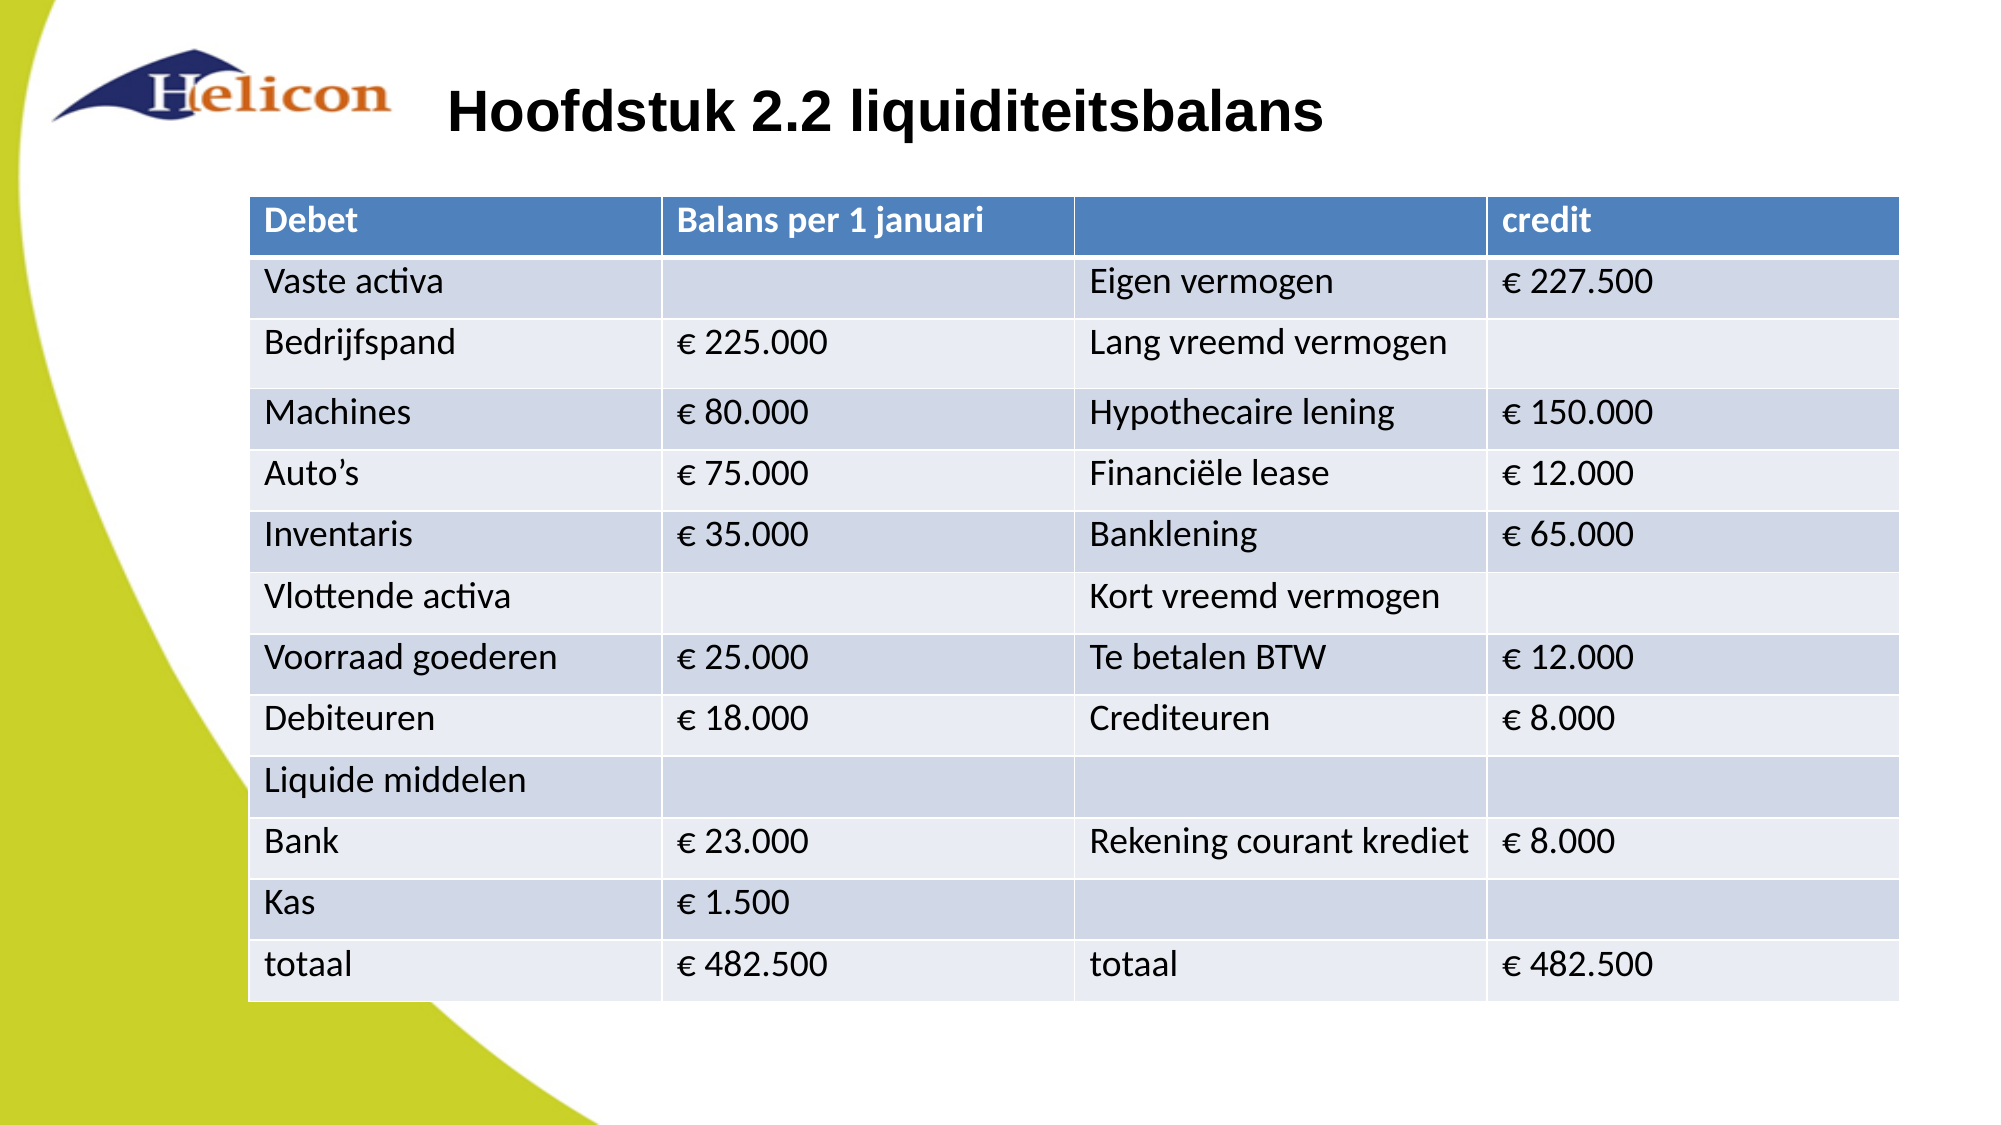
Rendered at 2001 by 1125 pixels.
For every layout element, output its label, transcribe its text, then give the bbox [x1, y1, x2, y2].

table_cell Crediteuren [1075, 696, 1486, 755]
table_cell [1488, 757, 1899, 817]
table_cell € 25.000 [663, 635, 1074, 694]
table_cell Eigen vermogen [1075, 260, 1486, 318]
table_cell [663, 260, 1074, 318]
table_cell € 65.000 [1488, 512, 1899, 572]
table_cell Kas [250, 880, 661, 939]
table_cell Lang vreemd vermogen [1075, 320, 1486, 388]
table_cell Financiële lease [1075, 451, 1486, 510]
title Hoofdstuk 2.2 liquiditeitsbalans [432, 54, 1887, 161]
table_cell Hypothecaire lening [1075, 389, 1486, 449]
table_cell Vaste activa [250, 260, 661, 318]
picture [0, 0, 2000, 1125]
table_cell € 80.000 [663, 389, 1074, 449]
table_cell € 12.000 [1488, 451, 1899, 510]
table_cell € 482.500 [1488, 941, 1899, 1001]
table_cell € 1.500 [663, 880, 1074, 939]
table_cell € 75.000 [663, 451, 1074, 510]
table_cell Machines [250, 389, 661, 449]
table_cell Inventaris [250, 512, 661, 572]
table_cell Kort vreemd vermogen [1075, 573, 1486, 633]
table_cell € 8.000 [1488, 819, 1899, 878]
table_cell Vlottende activa [250, 573, 661, 633]
table_cell € 225.000 [663, 320, 1074, 388]
table_cell Debiteuren [250, 696, 661, 755]
table_header Balans per 1 januari [663, 197, 1074, 255]
table_header [1075, 197, 1486, 255]
table_cell € 8.000 [1488, 696, 1899, 755]
table_cell € 227.500 [1488, 260, 1899, 318]
table_cell [1488, 320, 1899, 388]
table_cell Voorraad goederen [250, 635, 661, 694]
table_cell [1488, 573, 1899, 633]
table_cell [1075, 880, 1486, 939]
table_cell € 18.000 [663, 696, 1074, 755]
table_cell Bedrijfspand [250, 320, 661, 388]
table_cell [663, 757, 1074, 817]
table_header credit [1488, 197, 1899, 255]
table_cell € 12.000 [1488, 635, 1899, 694]
table_cell Bank [250, 819, 661, 878]
table_cell € 35.000 [663, 512, 1074, 572]
table_cell totaal [1075, 941, 1486, 1001]
table_cell [1075, 757, 1486, 817]
table_cell € 23.000 [663, 819, 1074, 878]
table_cell Rekening courant krediet [1075, 819, 1486, 878]
table_cell € 482.500 [663, 941, 1074, 1001]
table_cell € 150.000 [1488, 389, 1899, 449]
table_cell Liquide middelen [250, 757, 661, 817]
table_cell Auto’s [250, 451, 661, 510]
table_cell Banklening [1075, 512, 1486, 572]
table_cell [663, 573, 1074, 633]
table_cell [1488, 880, 1899, 939]
table_header Debet [250, 197, 661, 255]
table_cell totaal [250, 941, 661, 1001]
table_cell Te betalen BTW [1075, 635, 1486, 694]
